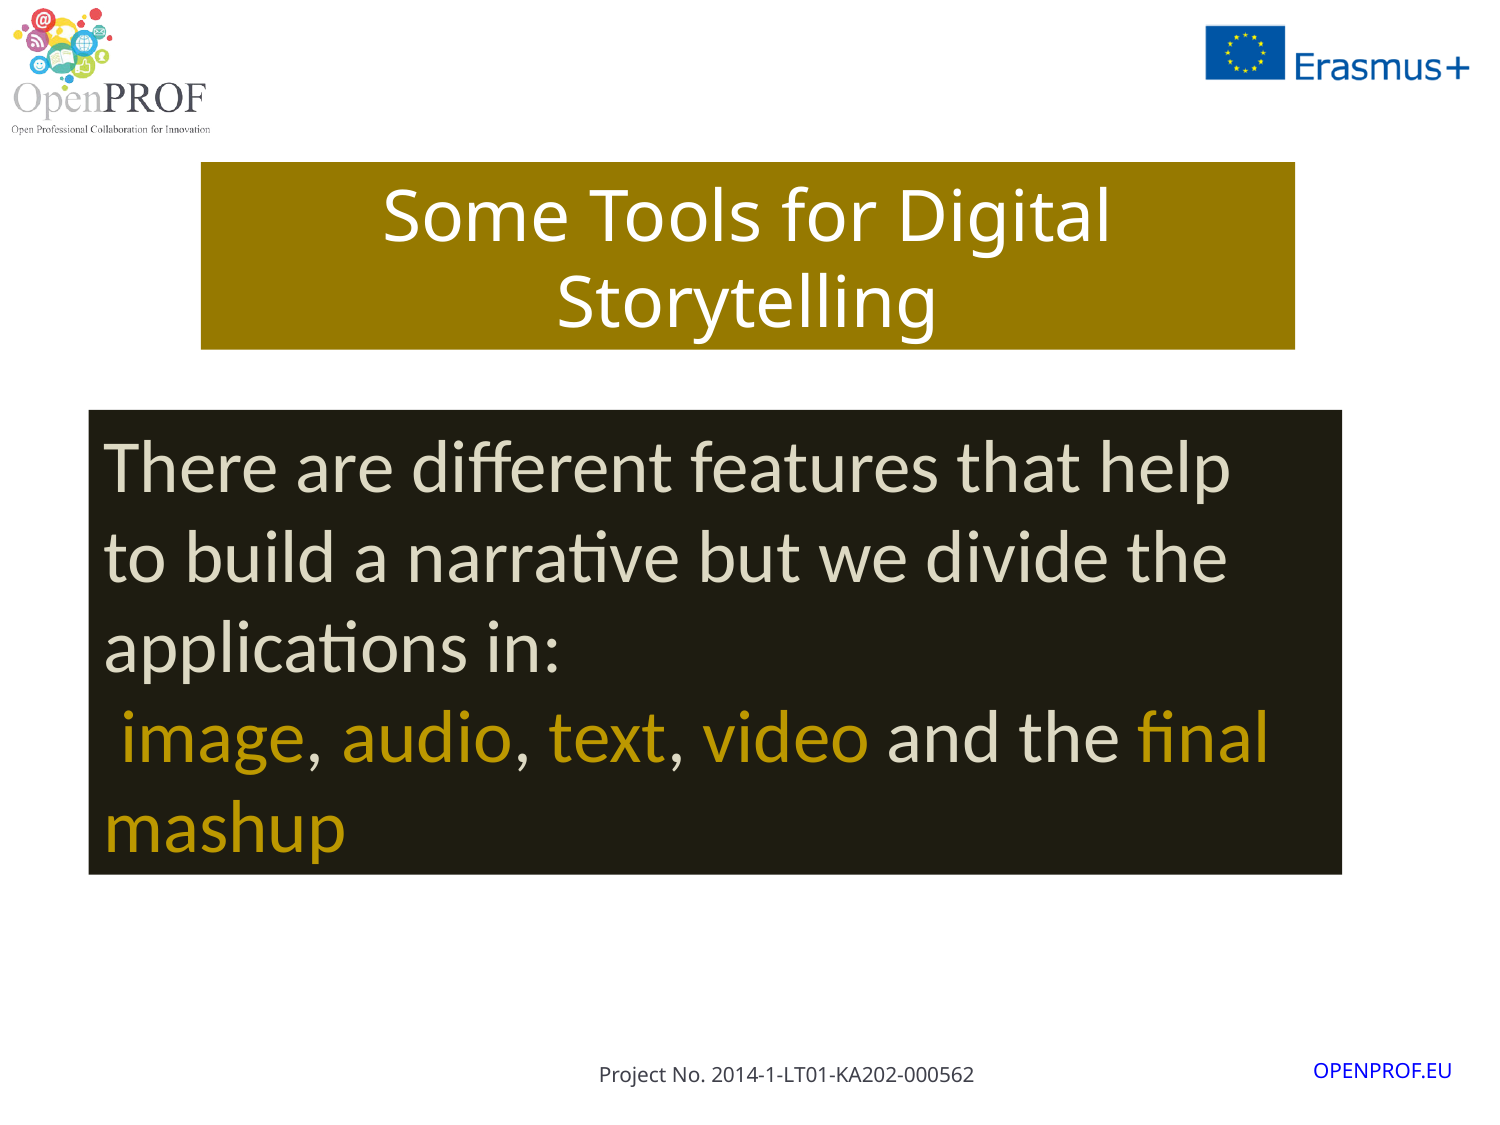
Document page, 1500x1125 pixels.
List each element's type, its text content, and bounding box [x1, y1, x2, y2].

picture [0, 0, 212, 143]
picture [1202, 24, 1471, 84]
text_box There are different features that help to build a narrative but we divide the applications in: image, audio, text, video and the final mashup [88, 409, 1343, 875]
title Some Tools for Digital Storytelling [200, 162, 1296, 350]
